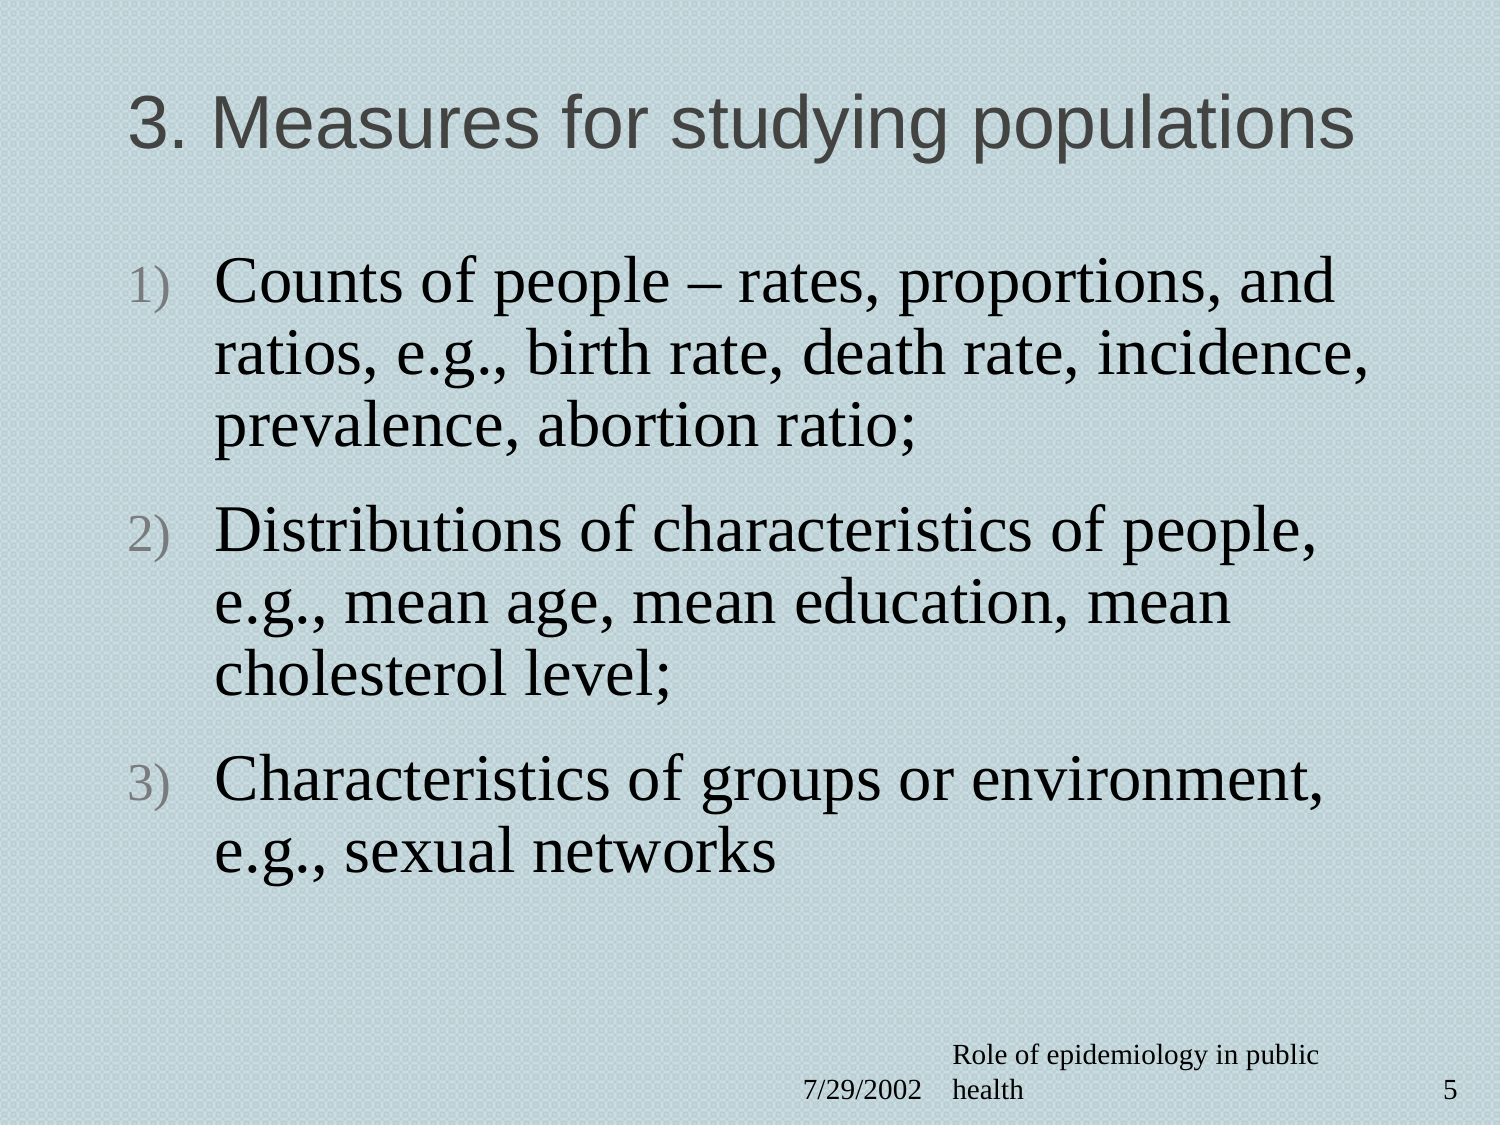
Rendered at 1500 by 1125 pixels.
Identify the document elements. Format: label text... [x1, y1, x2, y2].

slide_number 5 [1413, 1034, 1488, 1113]
list Counts of people – rates, proportions, and ratios, e.g., birth rate, death rate, incidence, prevalence, abortion ratio; Distributions of characteristics of people, e.g., mean age, mean education, mean cholesterol level; Characteristics of groups or environment, e.g., sexual networks [112, 237, 1438, 913]
footer Role of epidemiology in public health [937, 1034, 1413, 1113]
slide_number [587, 1034, 937, 1113]
title 3. Measures for studying populations [112, 24, 1388, 213]
